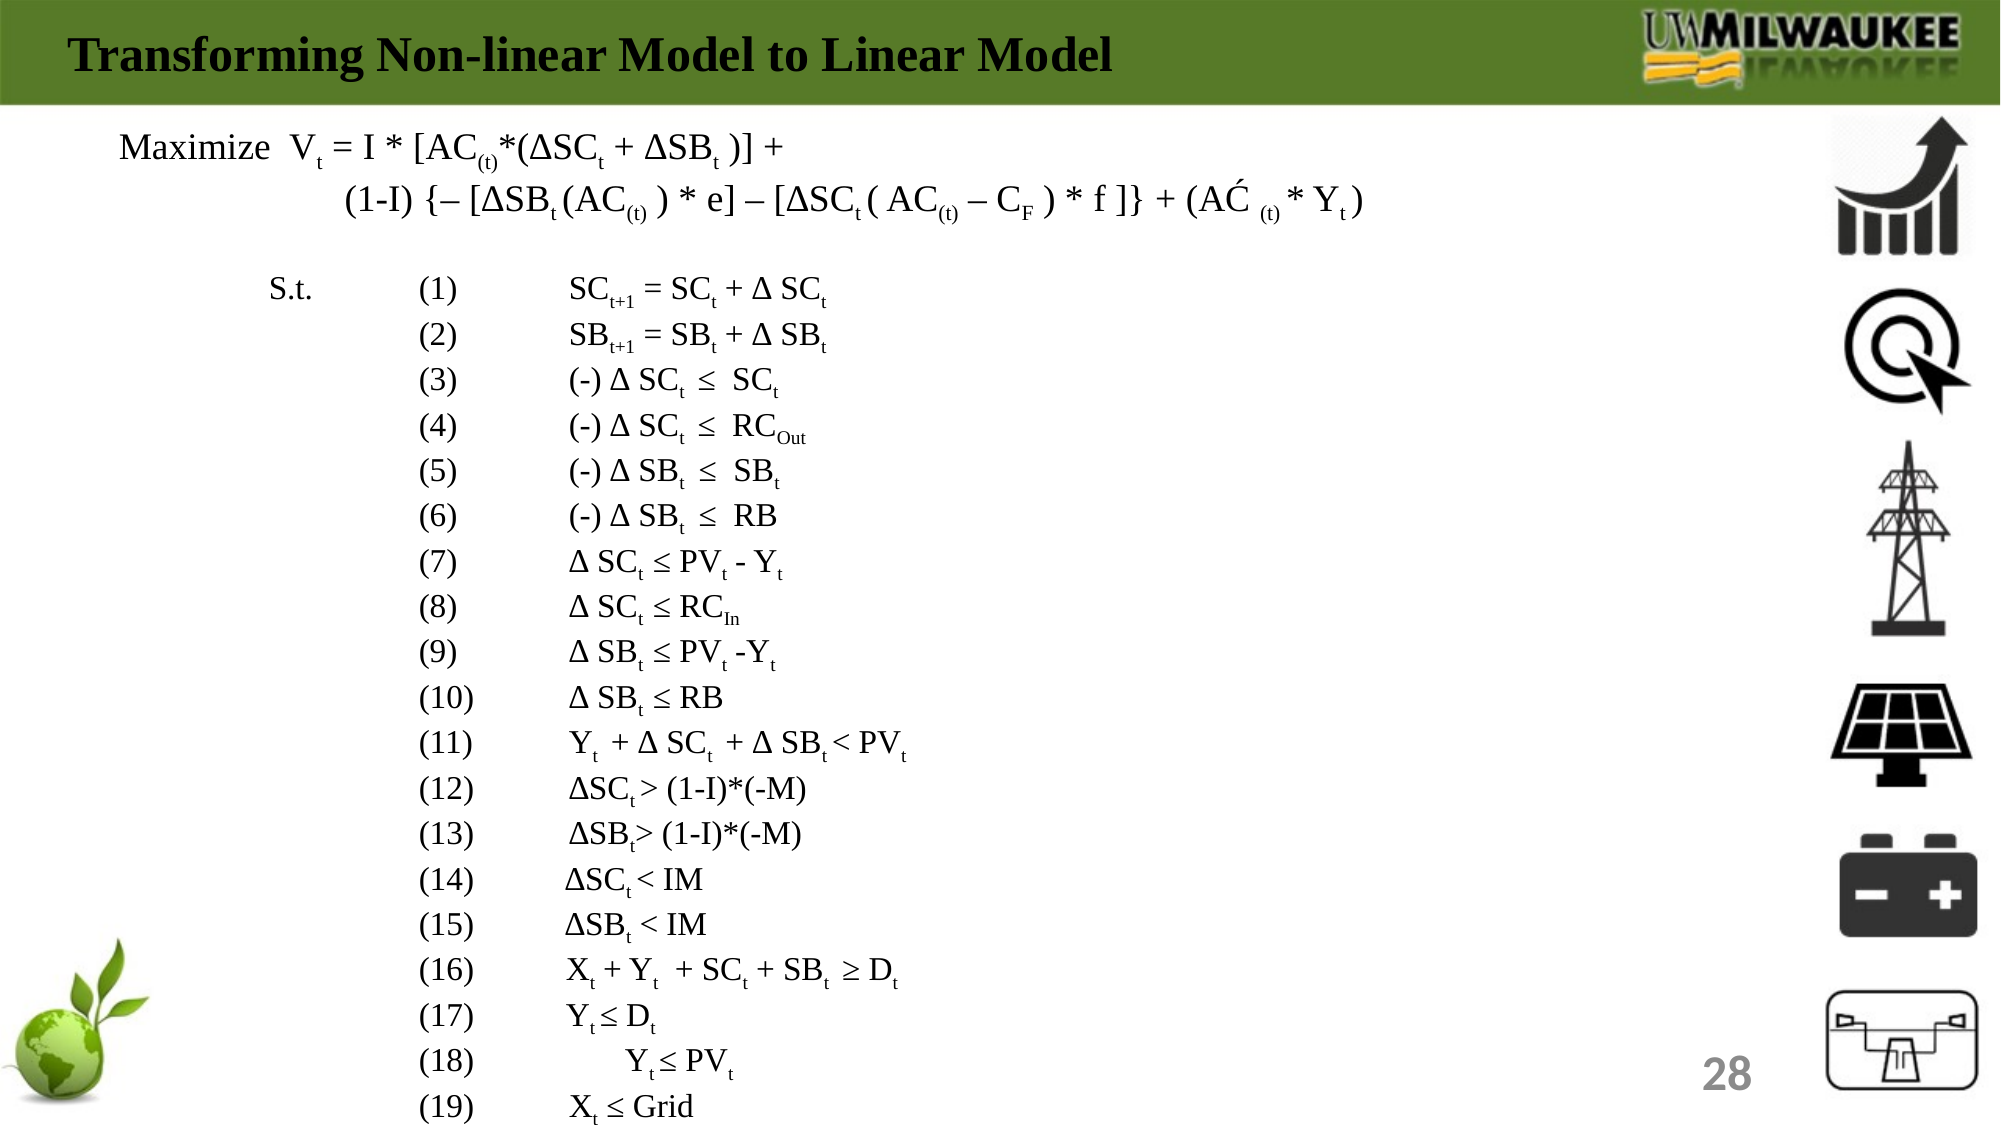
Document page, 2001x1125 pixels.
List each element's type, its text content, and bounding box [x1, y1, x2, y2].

picture [0, 0, 2001, 1125]
slide_number 28 [1317, 1040, 1768, 1101]
text_box Maximize Vt = I * [AC(t)*(∆SCt + ∆SBt )] + (1-I) {– [∆SBt (AC(t) ) * e] – [∆SCt ( AC(t) – CF ) * f ]} + (AĆ (t) * Yt ) [104, 115, 1558, 278]
text_box S.t. (1) SCt+1 = SCt + ∆ SCt (2) SBt+1 = SBt + ∆ SBt (3) (-) ∆ SCt ≤ SCt (4) (-) ∆ SCt ≤ RCOut (5) (-) ∆ SBt ≤ SBt (6) (-) ∆ SBt ≤ RB (7) ∆ SCt ≤ PVt - Yt (8) ∆ SCt ≤ RCIn (9) ∆ SBt ≤ PVt -Yt (10) ∆ SBt ≤ RB (11) Yt + ∆ SCt + ∆ SBt < PVt (12) ∆SCt > (1-I)*(-M) (13) ∆SBt> (1-I)*(-M) (14) ∆SCt < IM (15) ∆SBt < IM Xt + Yt + SCt + SBt ≥ Dt Yt ≤ Dt Yt ≤ PVt (19) Xt ≤ Grid ti ∈ {0, 1,…..,23}, I ∈ {0,1}, {Xt , Yt , ∆ SCt , ∆ SB } ≥ 0 [104, 259, 1696, 1125]
text_box Transforming Non-linear Model to Linear Model [52, 14, 1167, 90]
